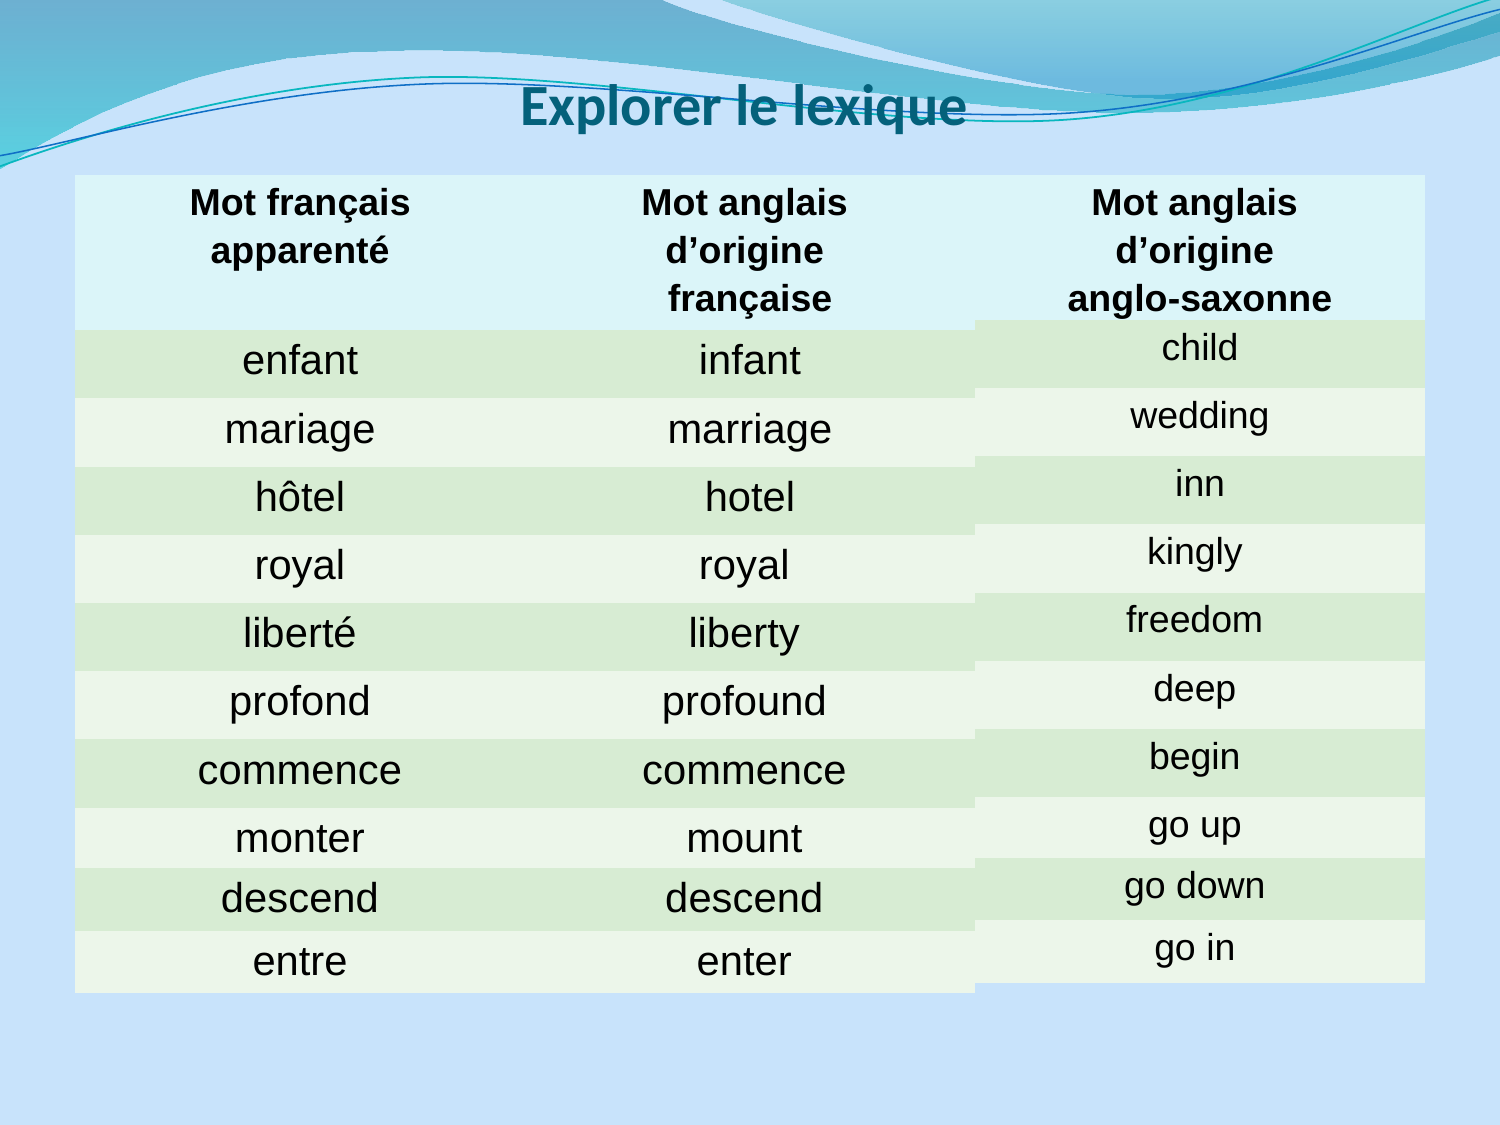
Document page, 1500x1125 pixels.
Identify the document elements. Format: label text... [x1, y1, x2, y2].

table_cell profond [75, 671, 525, 739]
table_cell liberty [525, 603, 975, 671]
table_cell inn [975, 456, 1425, 524]
table_cell mariage [75, 398, 525, 467]
table_cell deep [975, 661, 1425, 729]
table_cell wedding [975, 388, 1425, 456]
table_cell commence [525, 739, 975, 808]
table_cell descend [75, 868, 525, 931]
table_cell go down [975, 858, 1425, 920]
table_header Mot français apparenté [75, 175, 525, 330]
table_cell entre [75, 931, 525, 993]
table_cell mount [525, 808, 975, 868]
table_cell commence [75, 739, 525, 808]
table_cell enfant [75, 330, 525, 398]
table_cell royal [75, 535, 525, 603]
table_cell freedom [975, 593, 1425, 661]
table_cell profound [525, 671, 975, 739]
table_cell infant [525, 330, 975, 398]
table_header Mot anglais d’origine française [525, 175, 975, 330]
table_cell enter [525, 931, 975, 993]
table_cell go up [975, 797, 1425, 858]
table_cell royal [525, 535, 975, 603]
table_header Mot anglais d’origine anglo-saxonne [975, 175, 1425, 320]
table_cell liberté [75, 603, 525, 671]
table_cell descend [525, 868, 975, 931]
table_cell child [975, 320, 1425, 388]
table_cell monter [75, 808, 525, 868]
table_cell go in [975, 920, 1425, 983]
table_cell hotel [525, 467, 975, 535]
table_cell begin [975, 729, 1425, 797]
table_cell marriage [525, 398, 975, 467]
table_cell hôtel [75, 467, 525, 535]
title Explorer le lexique [62, 49, 1413, 138]
table_cell kingly [975, 524, 1425, 593]
